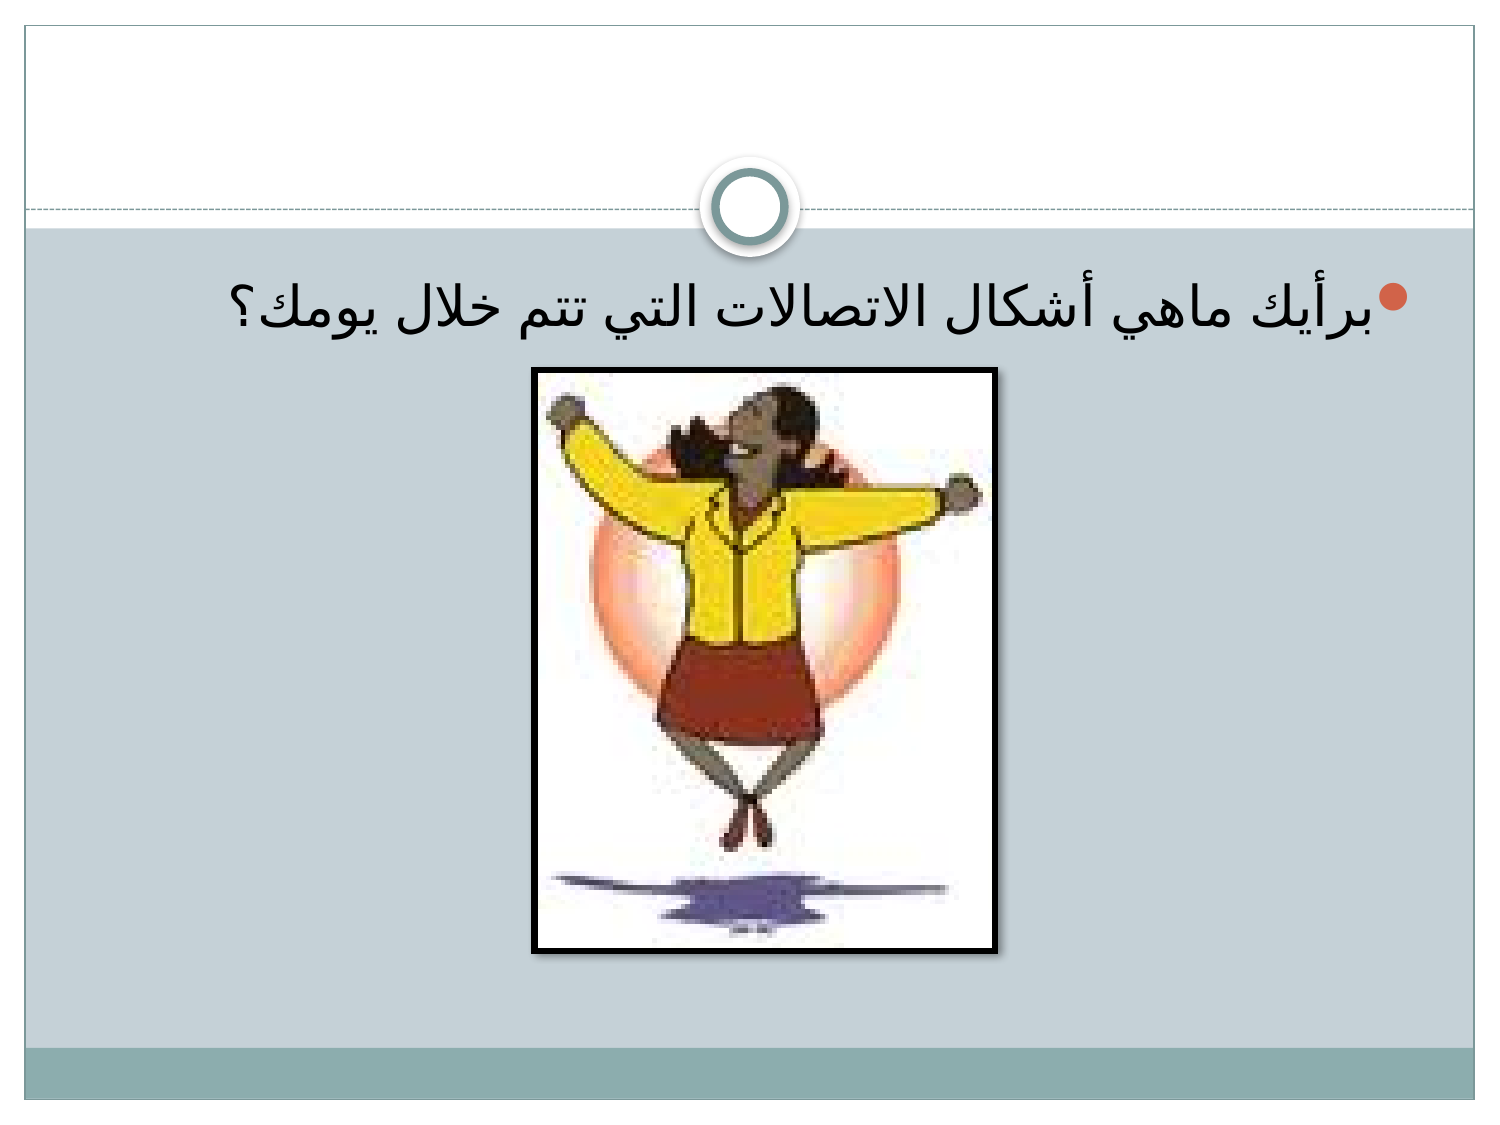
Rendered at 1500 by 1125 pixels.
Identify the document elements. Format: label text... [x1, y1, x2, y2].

picture [537, 373, 993, 948]
list برأيك ماهي أشكال الاتصالات التي تتم خلال يومك؟ [100, 262, 1438, 1000]
